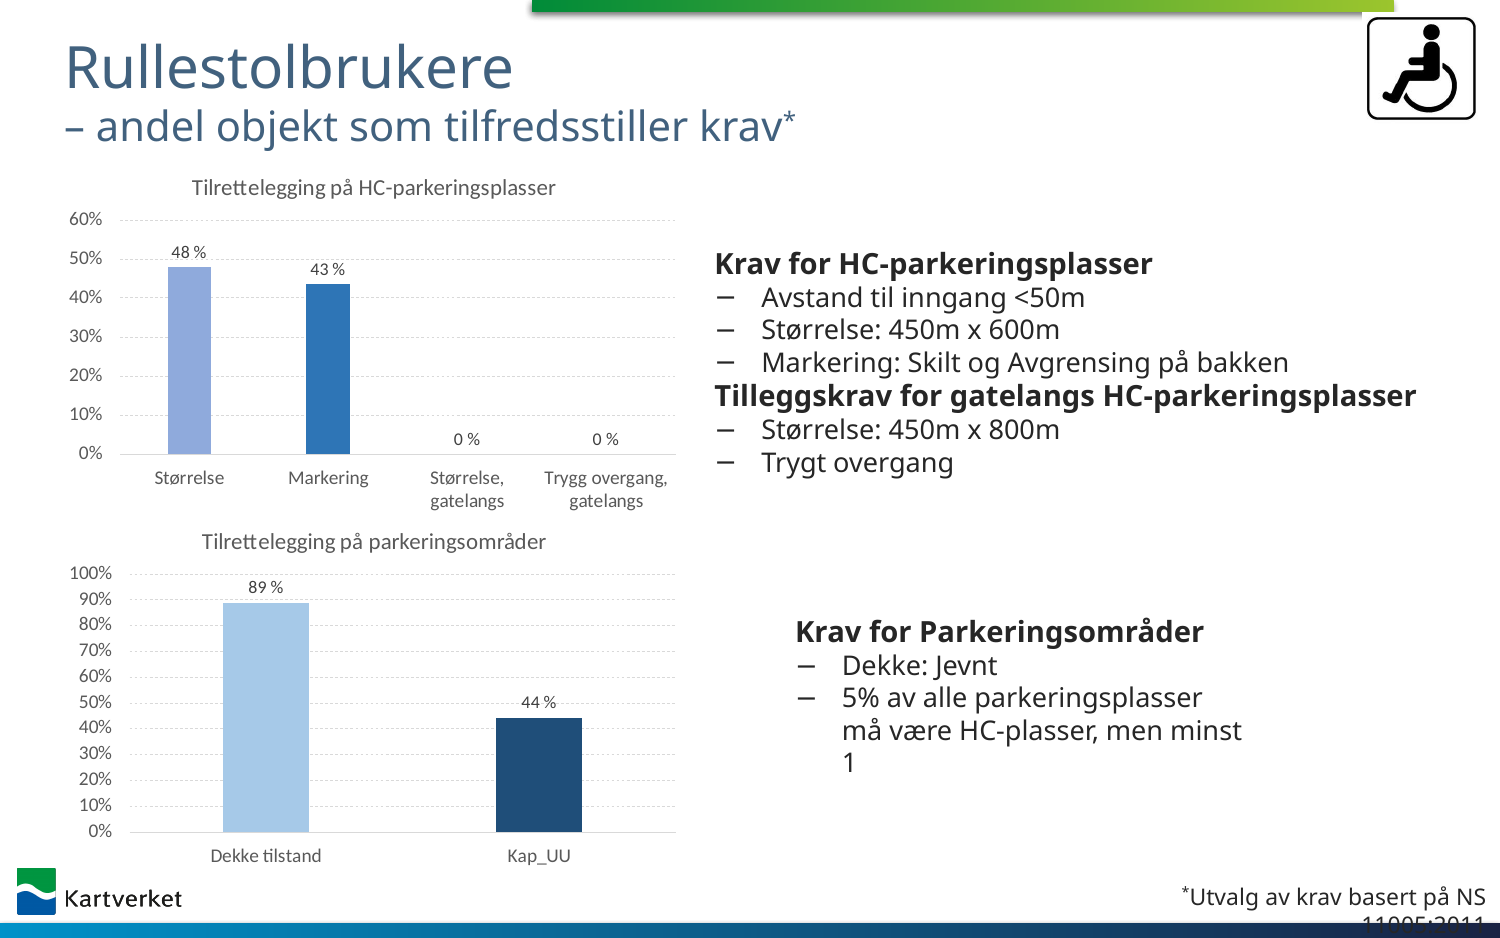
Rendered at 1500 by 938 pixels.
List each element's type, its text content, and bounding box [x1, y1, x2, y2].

picture [62, 166, 687, 519]
text_box Rullestolbrukere – andel objekt som tilfredsstiller krav* [49, 25, 1431, 158]
text_box Krav for HC-parkeringsplasser Avstand til inngang <50m Størrelse: 450m x 600m Markering: Skilt og Avgrensing på bakken Tilleggskrav for gatelangs HC-parkeringsplasser Størrelse: 450m x 800m Trygt overgang [699, 237, 1433, 485]
picture [1362, 12, 1481, 126]
picture [62, 520, 687, 874]
text_box Krav for Parkeringsområder Dekke: Jevnt 5% av alle parkeringsplasser må være HC-plasser, men minst 1 [780, 605, 1261, 786]
text_box *Utvalg av krav basert på NS 11005:2011 [1068, 873, 1500, 938]
